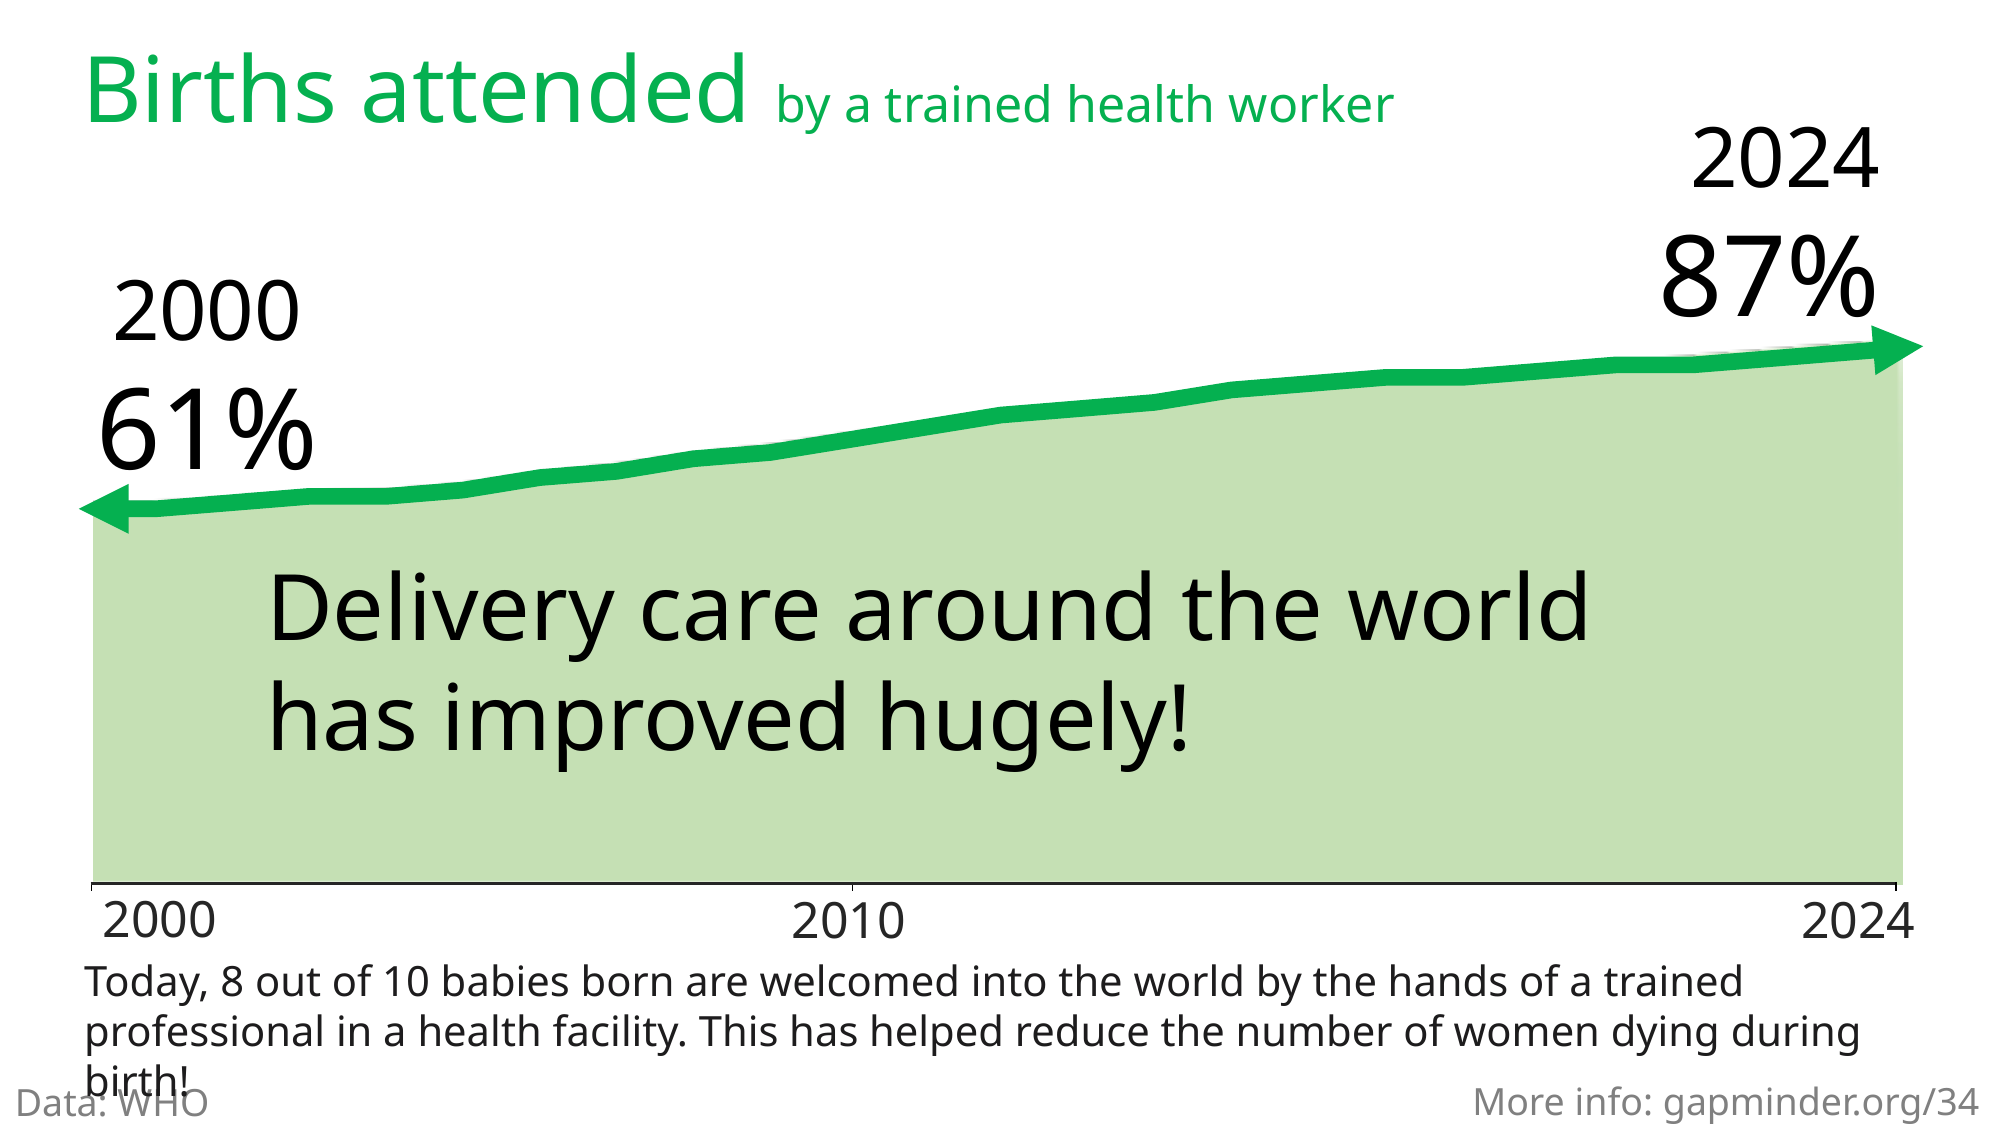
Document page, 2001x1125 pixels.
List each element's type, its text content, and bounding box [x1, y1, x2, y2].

picture [92, 340, 1903, 879]
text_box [84, 879, 1932, 957]
text_box [78, 502, 92, 516]
text_box 2000 61% [54, 249, 360, 500]
text_box More info: gapminder.org/34 [1452, 1071, 2000, 1125]
text_box Today, 8 out of 10 babies born are welcomed into the world by the hands of a trained professional in a health facility. This has helped reduce the number of women dying during birth! [69, 947, 1916, 1113]
text_box Births attended by a trained health worker [67, 23, 1656, 148]
text_box [1903, 342, 1924, 354]
text_box 2024 87% [1624, 96, 1914, 347]
text_box Data: WHO [0, 1071, 503, 1125]
